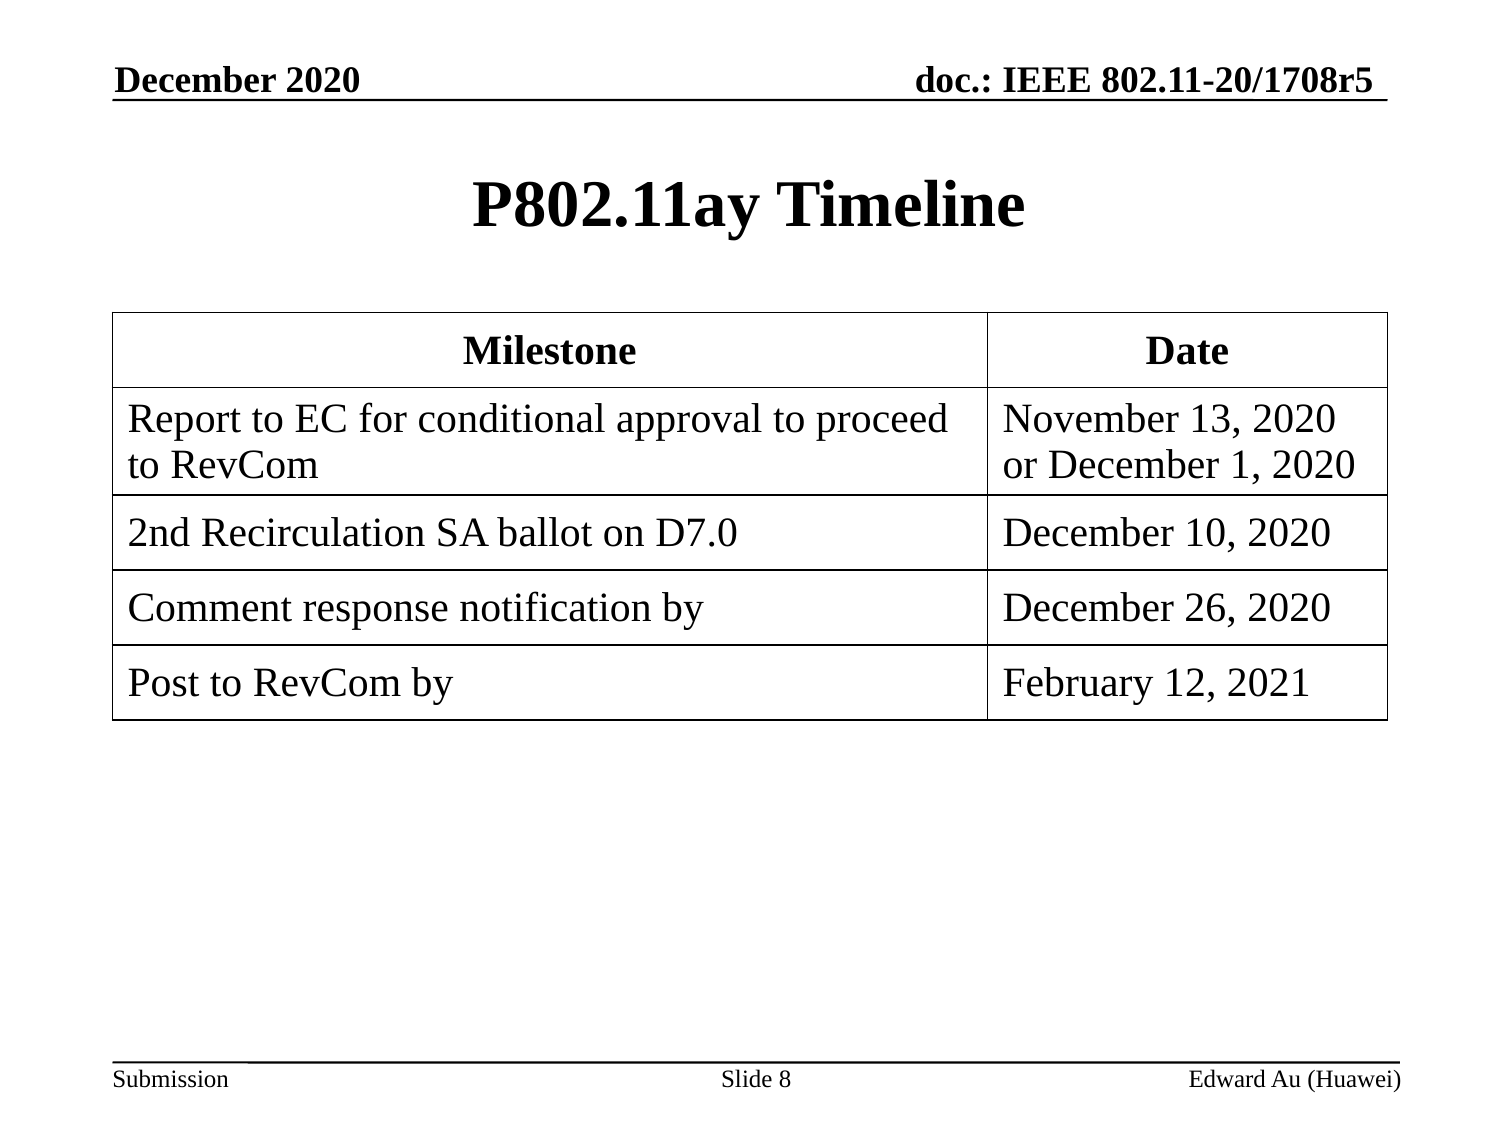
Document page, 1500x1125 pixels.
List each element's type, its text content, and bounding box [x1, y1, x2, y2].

table_header Date [988, 313, 1387, 387]
table_cell February 12, 2021 [988, 646, 1387, 719]
table_cell December 10, 2020 [988, 496, 1387, 569]
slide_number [114, 54, 364, 101]
table_cell December 26, 2020 [988, 571, 1387, 644]
table_cell Report to EC for conditional approval to proceed to RevCom [113, 388, 987, 494]
table_cell Comment response notification by [113, 571, 987, 644]
slide_number Slide 8 [712, 1061, 800, 1093]
title P802.11ay Timeline [112, 112, 1388, 288]
table_header Milestone [113, 313, 987, 387]
table_cell 2nd Recirculation SA ballot on D7.0 [113, 496, 987, 569]
table_cell Post to RevCom by [113, 646, 987, 719]
table_cell November 13, 2020 or December 1, 2020 [988, 388, 1387, 494]
footer Edward Au (Huawei) [1185, 1061, 1402, 1093]
